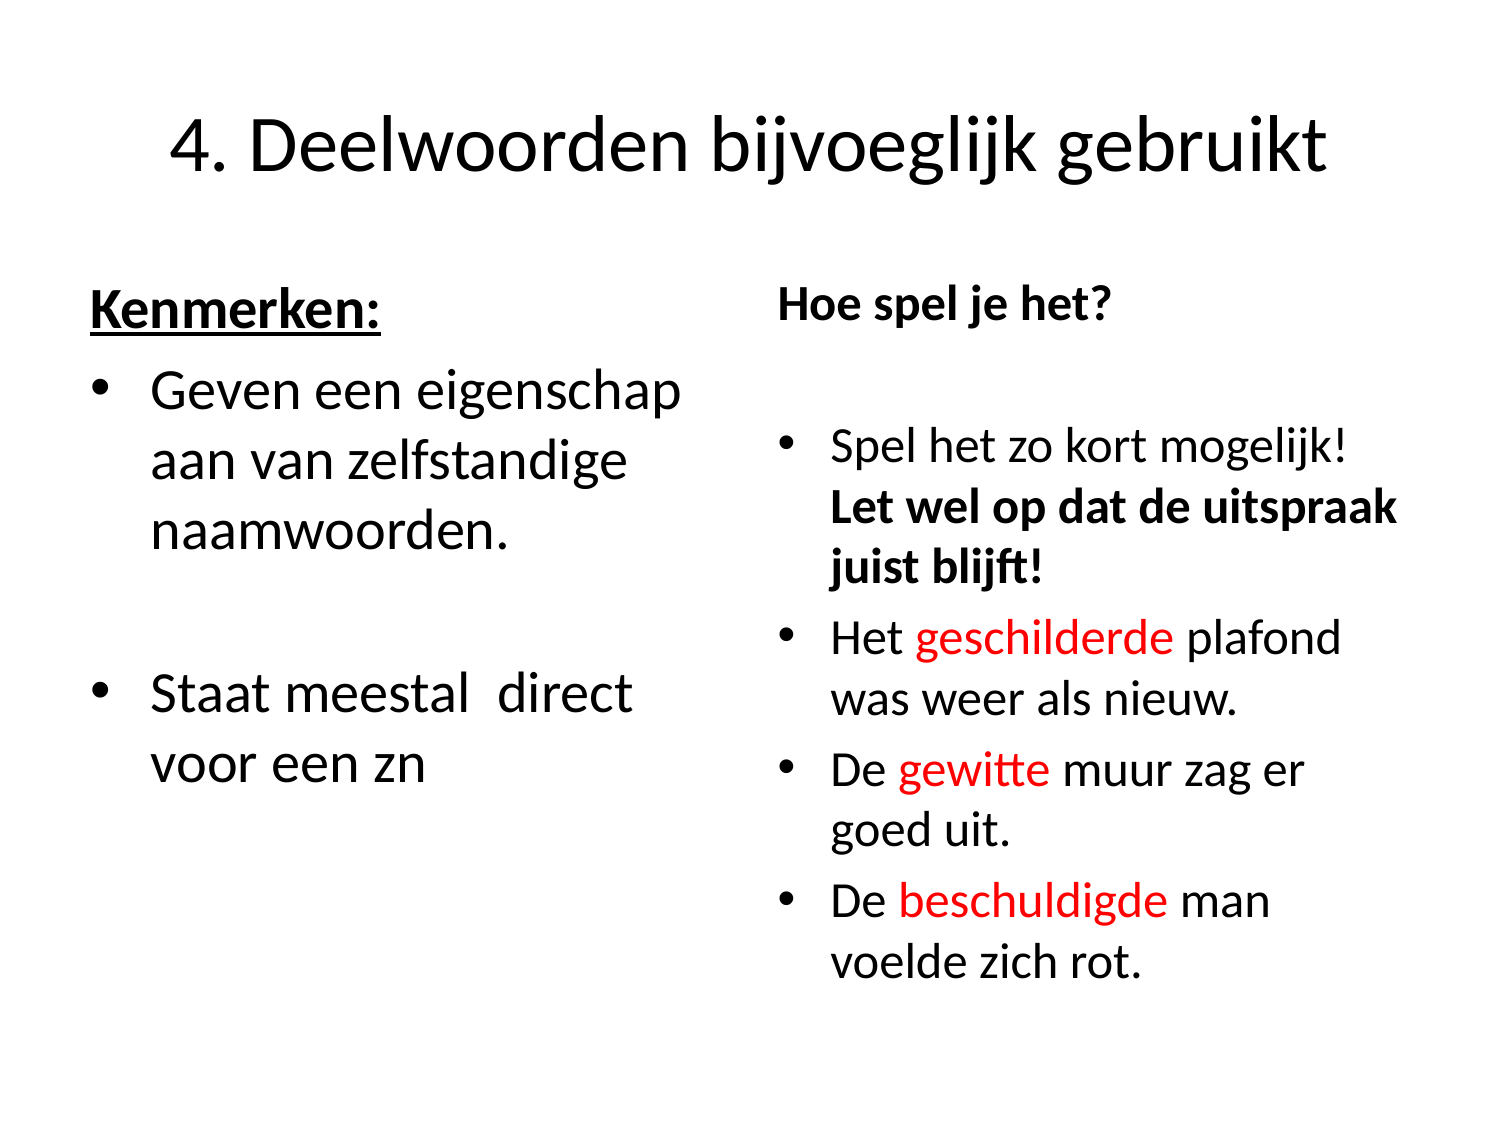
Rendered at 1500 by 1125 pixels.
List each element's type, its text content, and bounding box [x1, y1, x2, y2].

title 4. Deelwoorden bijvoeglijk gebruikt [75, 45, 1425, 233]
list Kenmerken: Geven een eigenschap aan van zelfstandige naamwoorden. Staat meestal direct voor een zn [75, 262, 738, 1005]
list Hoe spel je het? Spel het zo kort mogelijk! Let wel op dat de uitspraak juist blijft! Het geschilderde plafond was weer als nieuw. De gewitte muur zag er goed uit. De beschuldigde man voelde zich rot. [762, 262, 1425, 1005]
